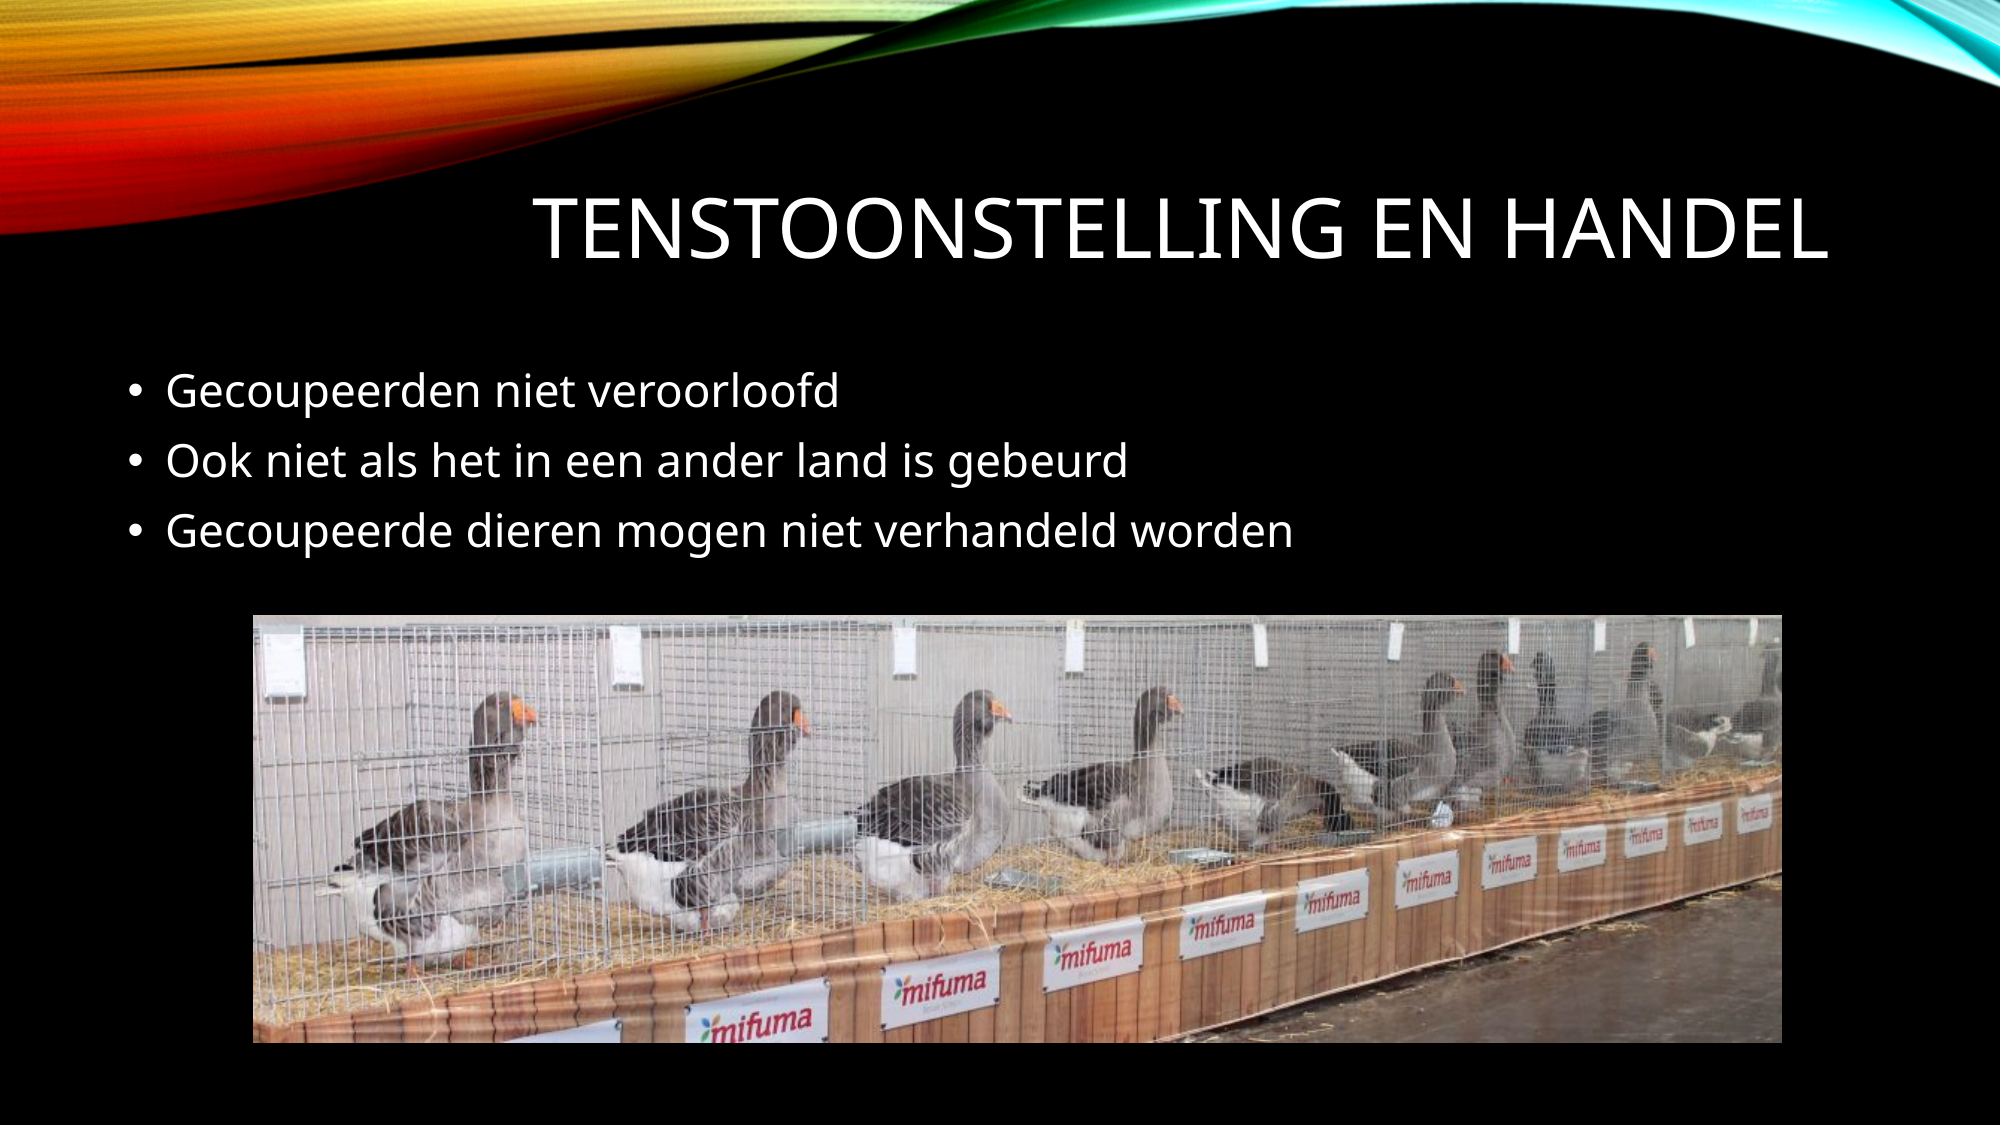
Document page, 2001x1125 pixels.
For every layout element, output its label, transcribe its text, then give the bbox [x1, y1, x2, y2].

title Tenstoonstelling en handel [474, 125, 1888, 338]
list Gecoupeerden niet veroorloofd Ook niet als het in een ander land is gebeurd Gecoupeerde dieren mogen niet verhandeld worden [112, 360, 1888, 1021]
picture [0, 0, 2000, 237]
picture [252, 615, 1782, 1043]
